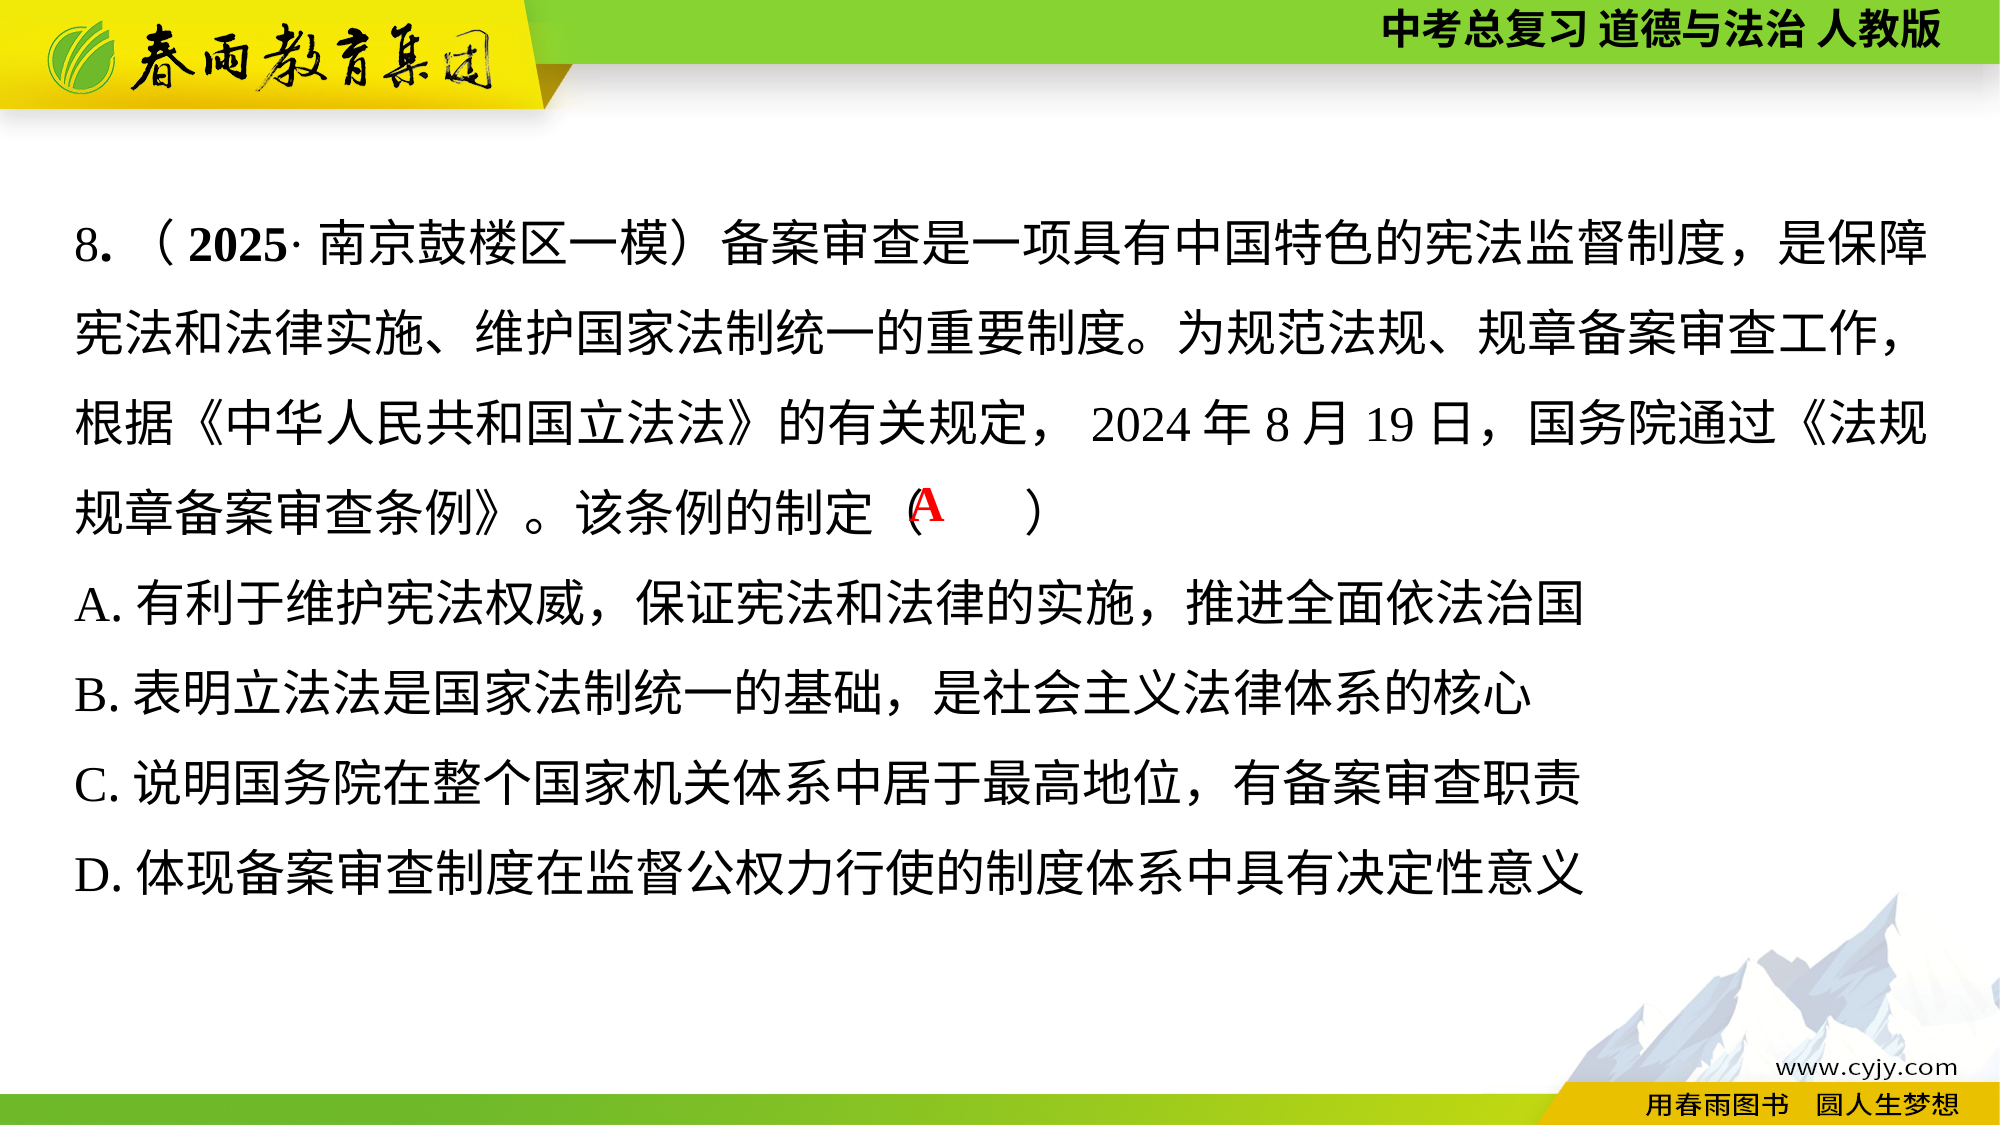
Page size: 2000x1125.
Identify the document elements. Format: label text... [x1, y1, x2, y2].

text_box A [894, 463, 960, 539]
picture [0, 0, 2000, 1125]
list 8.（2025·南京鼓楼区一模）备案审查是一项具有中国特色的宪法监督制度，是保障宪法和法律实施、维护国家法制统一的重要制度。为规范法规、规章备案审查工作，根据《中华人民共和国立法法》的有关规定，2024年8月19日，国务院通过《法规规章备案审查条例》。该条例的制定（ ） A.有利于维护宪法权威，保证宪法和法律的实施，推进全面依法治国 B.表明立法法是国家法制统一的基础，是社会主义法律体系的核心 C.说明国务院在整个国家机关体系中居于最高地位，有备案审查职责 D.体现备案审查制度在监督公权力行使的制度体系中具有决定性意义 [59, 174, 1944, 906]
